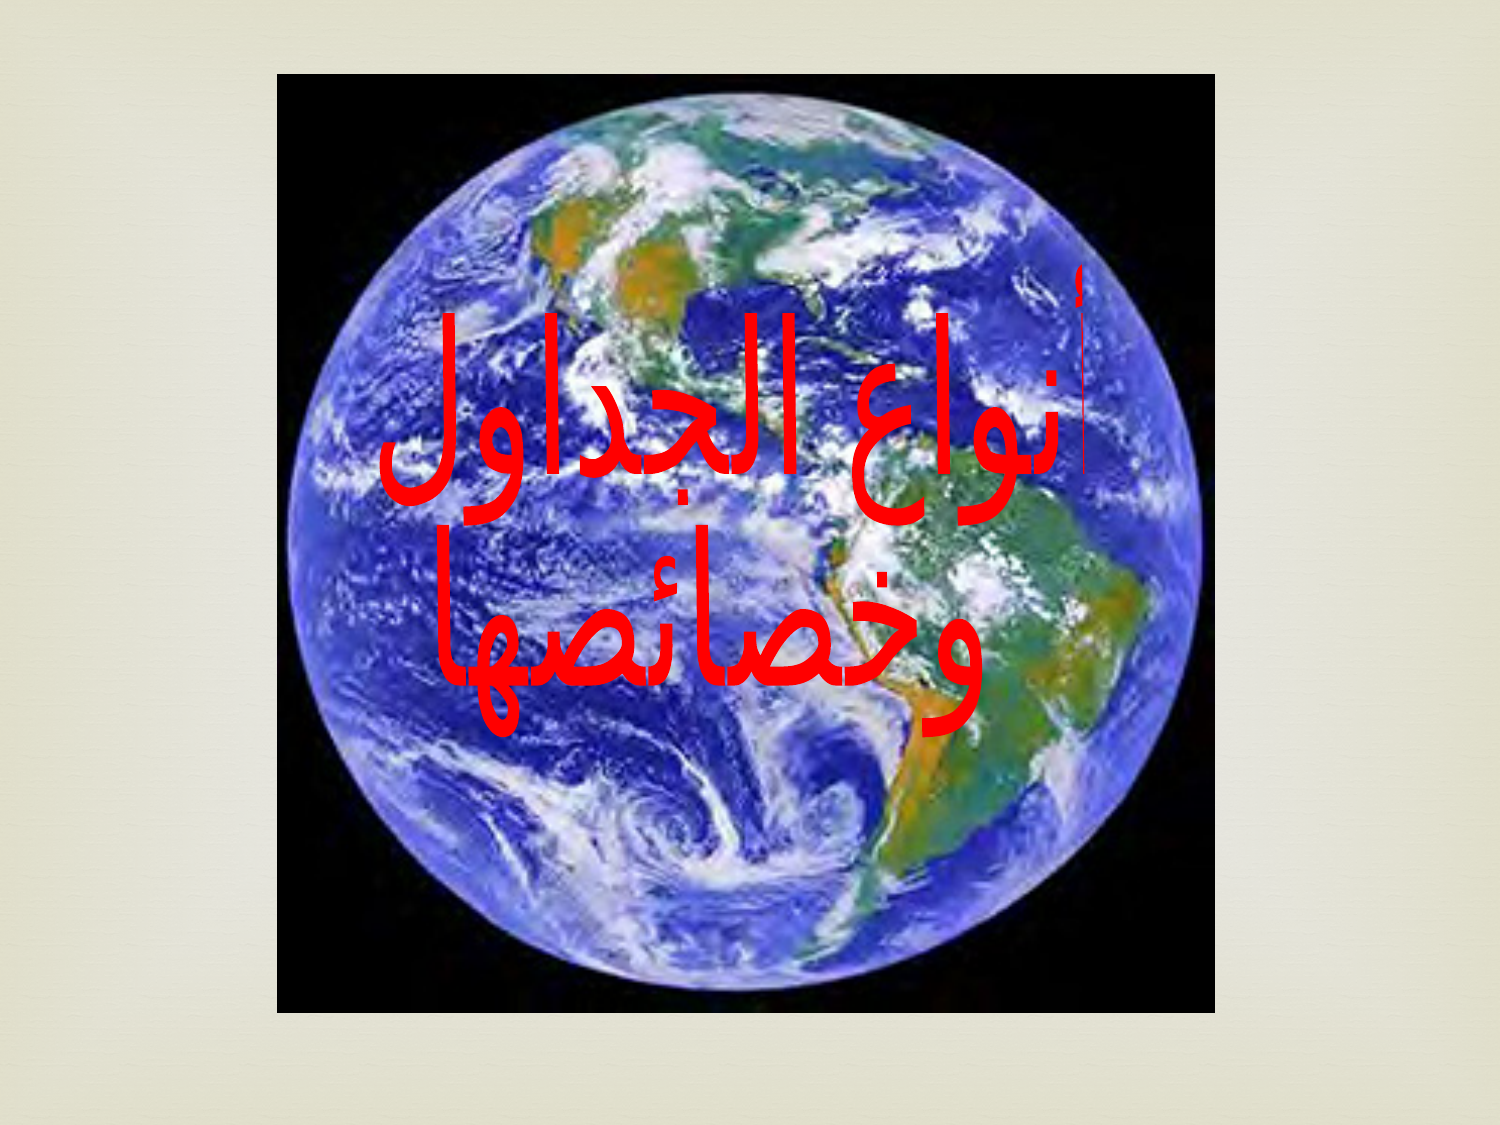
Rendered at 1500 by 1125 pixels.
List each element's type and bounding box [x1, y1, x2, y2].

picture [276, 74, 1216, 1013]
